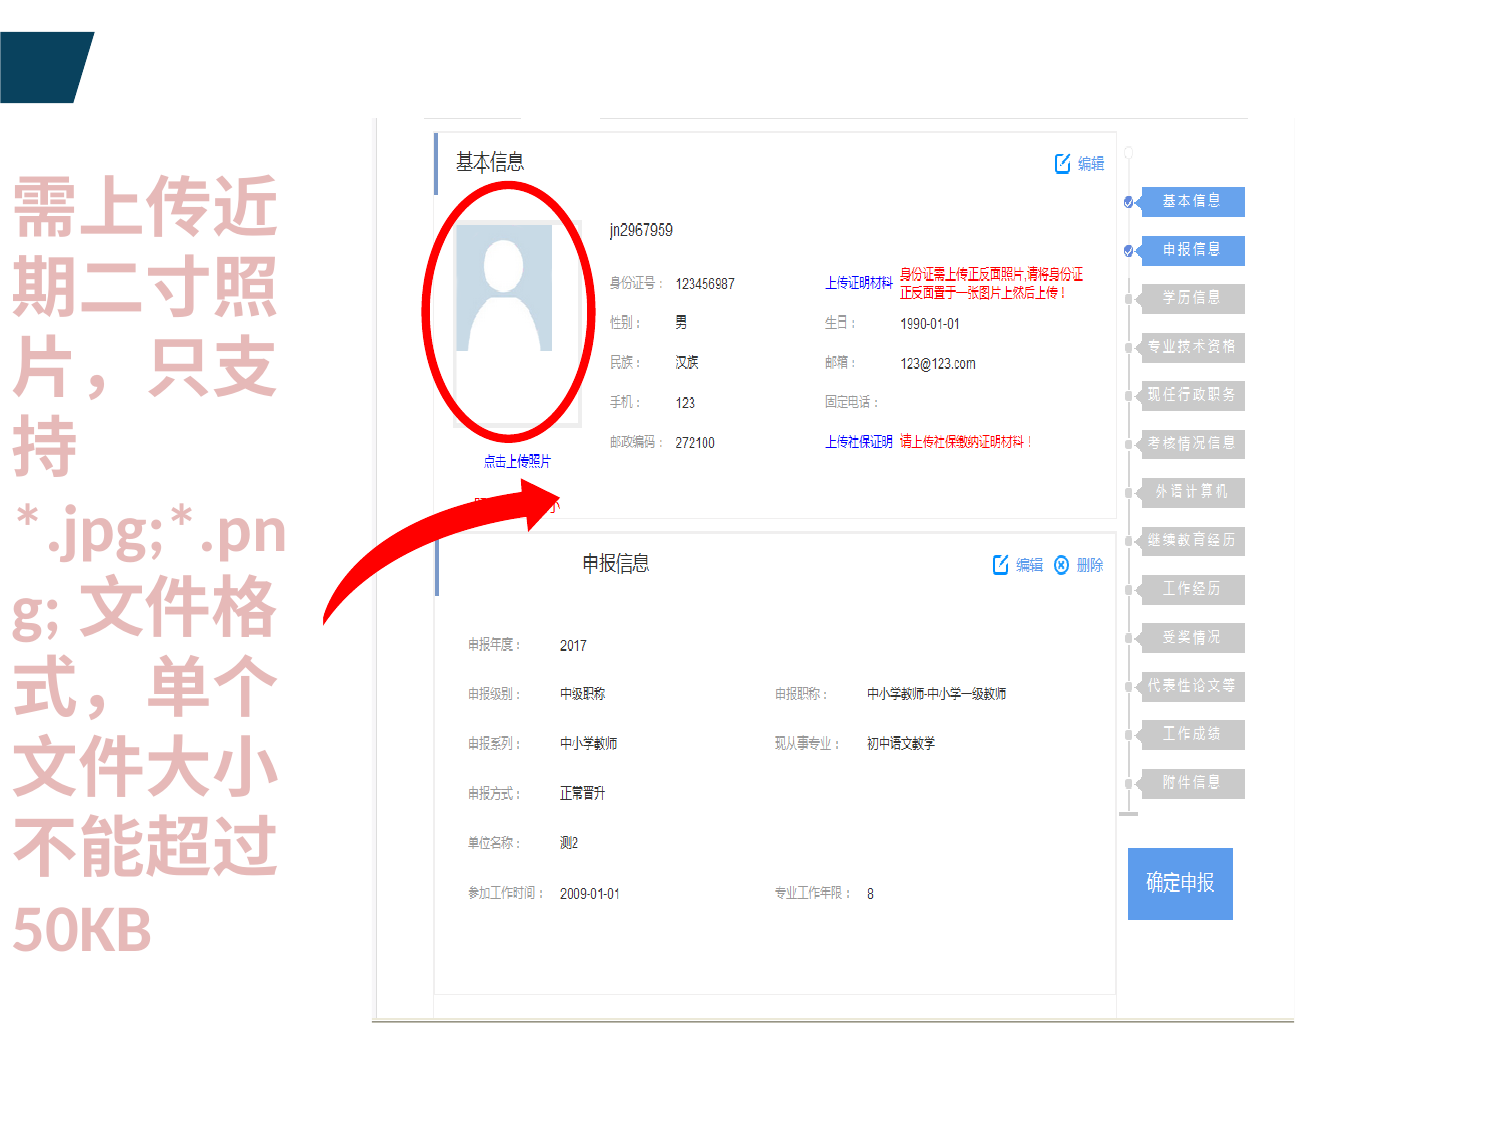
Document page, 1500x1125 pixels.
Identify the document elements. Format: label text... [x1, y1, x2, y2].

picture [371, 118, 1295, 1023]
text_box [0, 29, 97, 106]
text_box [324, 552, 366, 629]
text_box 需上传近期二寸照片，只支持*.jpg;*.png;文件格式，单个文件大小不能超过50KB [0, 159, 324, 971]
